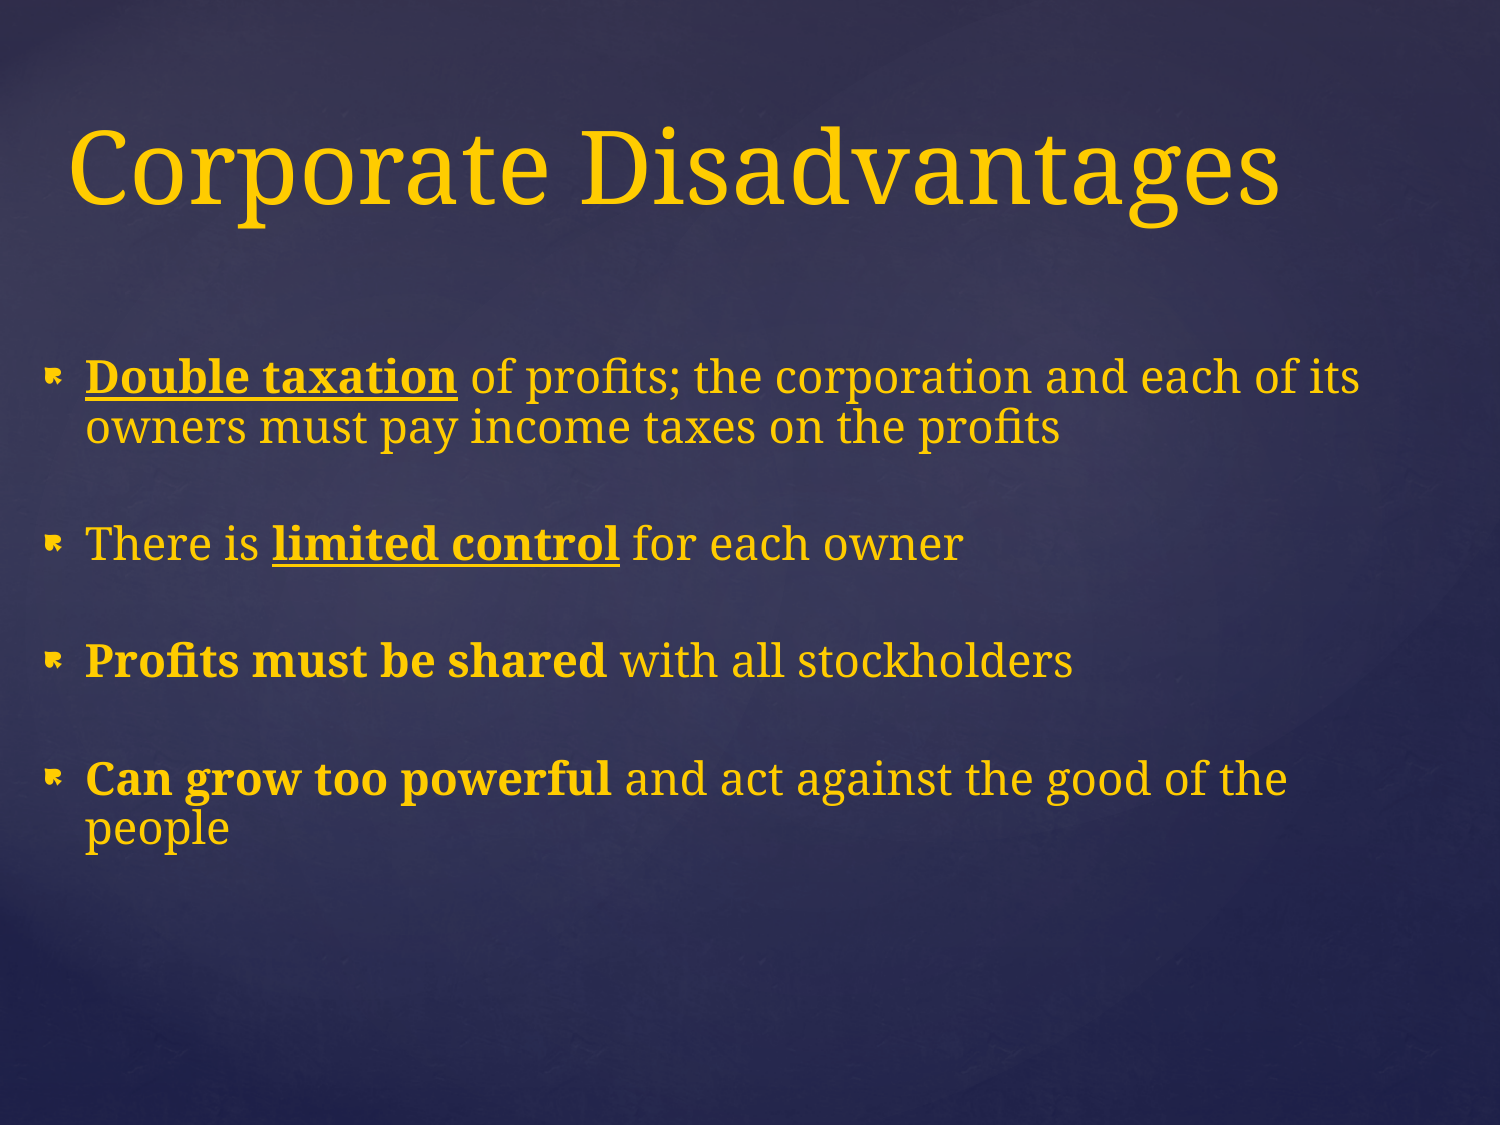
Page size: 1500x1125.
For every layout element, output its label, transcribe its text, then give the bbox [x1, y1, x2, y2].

title Corporate Disadvantages [0, 45, 1350, 233]
list Double taxation of profits; the corporation and each of its owners must pay income taxes on the profits There is limited control for each owner Profits must be shared with all stockholders Can grow too powerful and act against the good of the people [24, 262, 1438, 1005]
